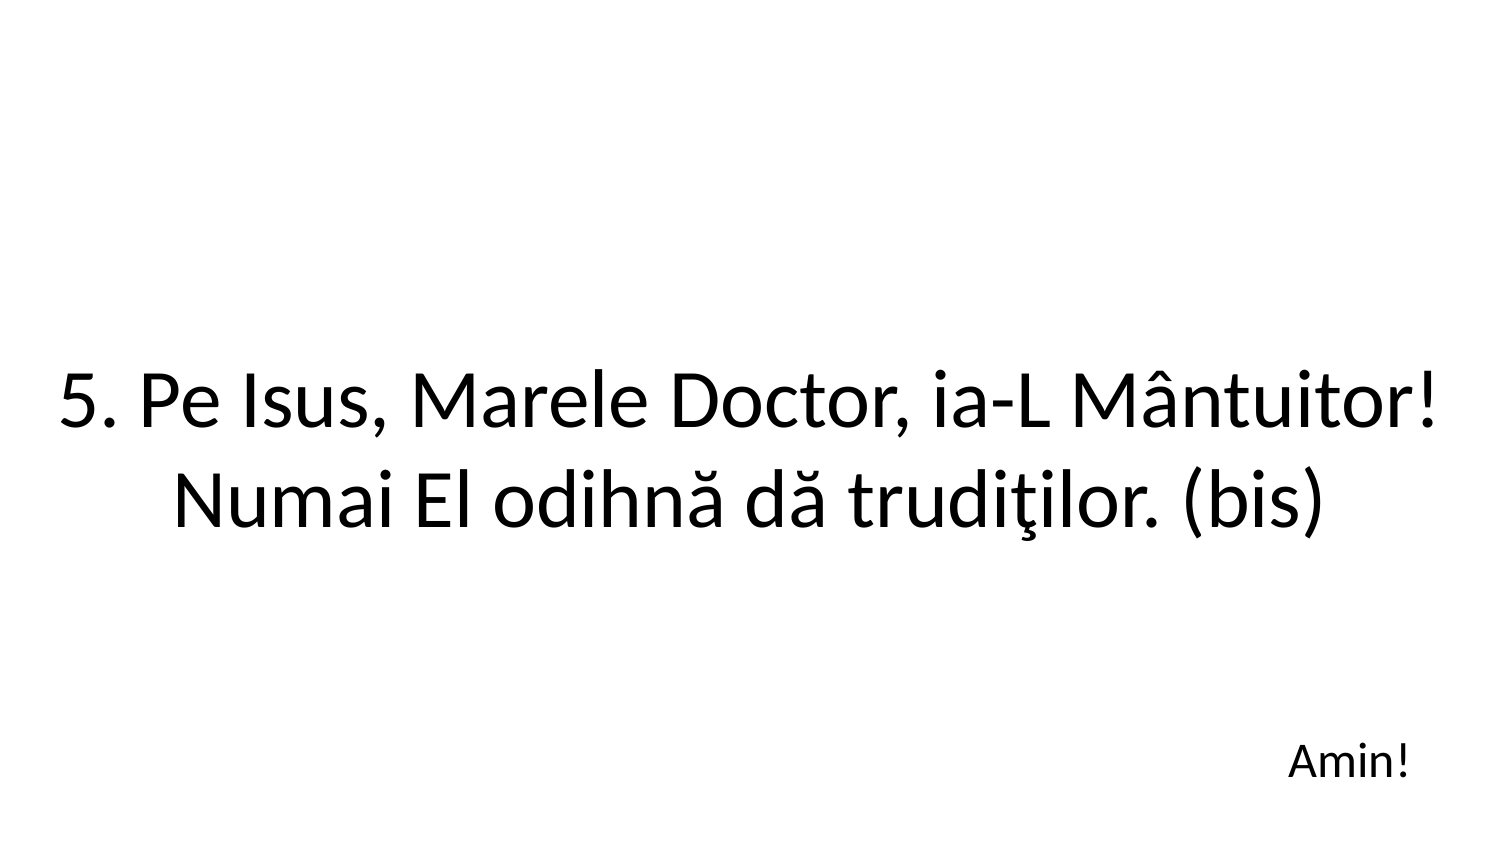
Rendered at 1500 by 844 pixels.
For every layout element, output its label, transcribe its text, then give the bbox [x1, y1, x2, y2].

text_box Amin! [1273, 674, 1427, 795]
text_box 5. Pe Isus, Marele Doctor, ia-L Mântuitor! Numai El odihnă dă trudiţilor. (bis) [42, 292, 1458, 552]
